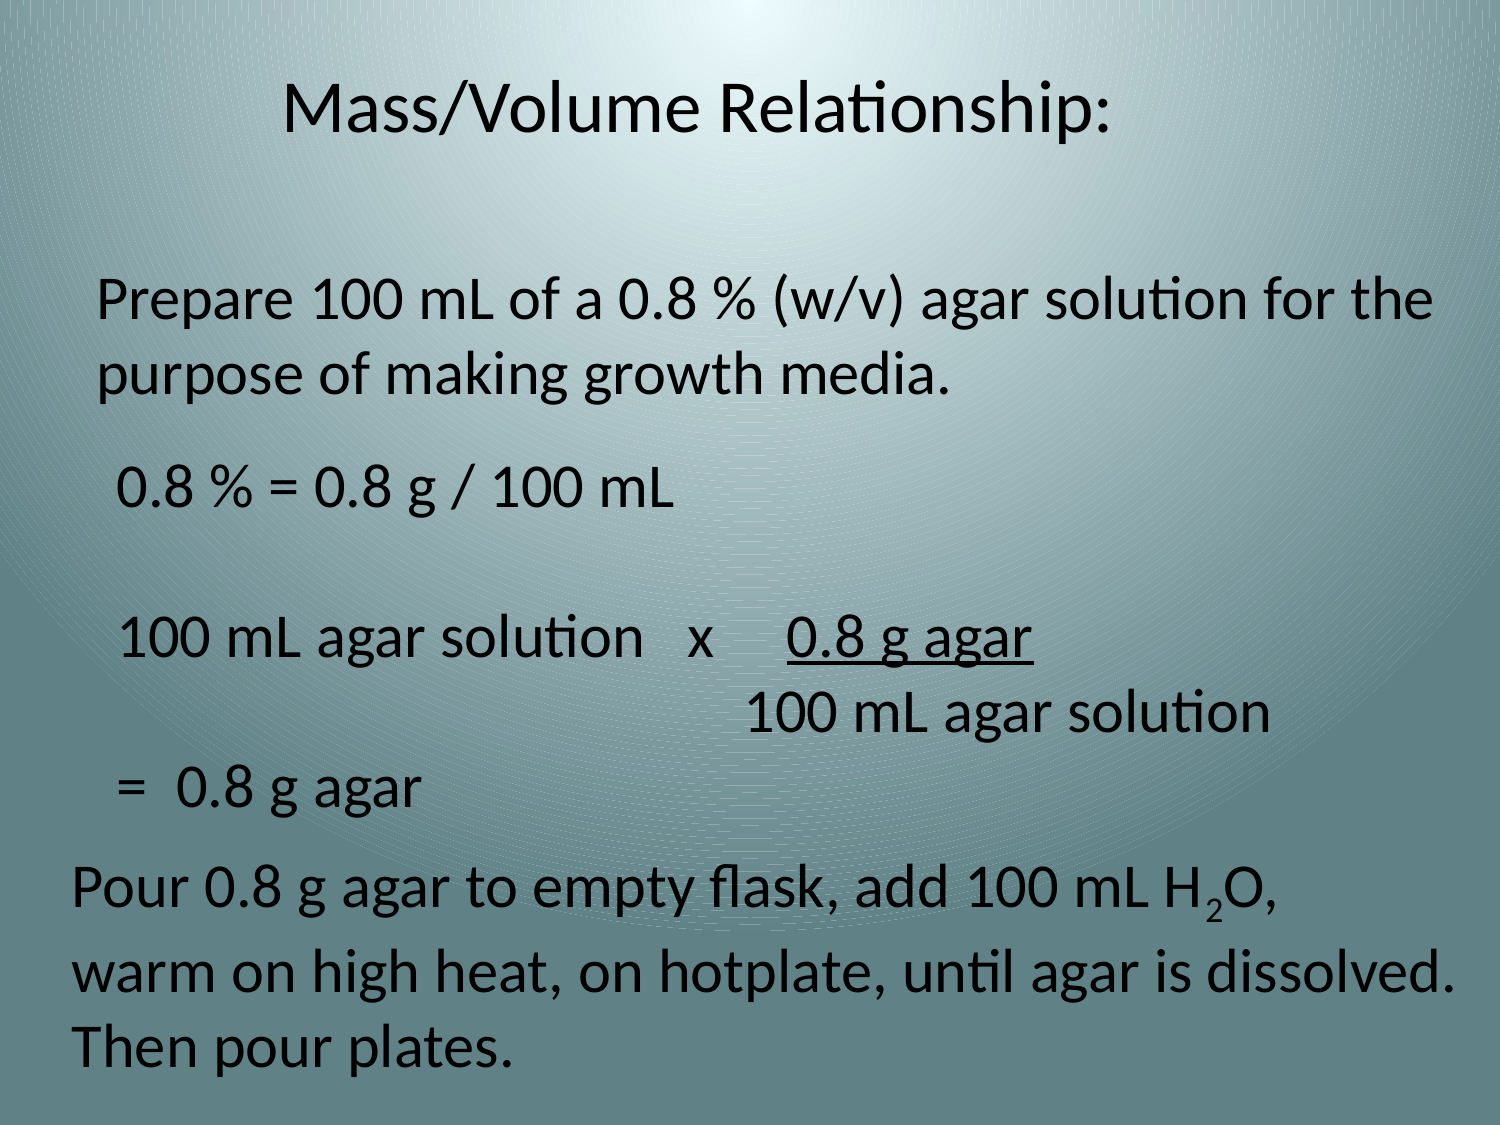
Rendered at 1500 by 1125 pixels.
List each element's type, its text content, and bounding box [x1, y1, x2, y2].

text_box Pour 0.8 g agar to empty flask, add 100 mL H2O, warm on high heat, on hotplate, until agar is dissolved. Then pour plates. [57, 837, 1500, 1088]
text_box Prepare 100 mL of a 0.8 % (w/v) agar solution for the purpose of making growth media. [81, 249, 1467, 415]
text_box 0.8 % = 0.8 g / 100 mL 100 mL agar solution x 0.8 g agar 100 mL agar solution = 0.8 g agar [101, 437, 1288, 837]
text_box Mass/Volume Relationship: [266, 49, 1130, 155]
